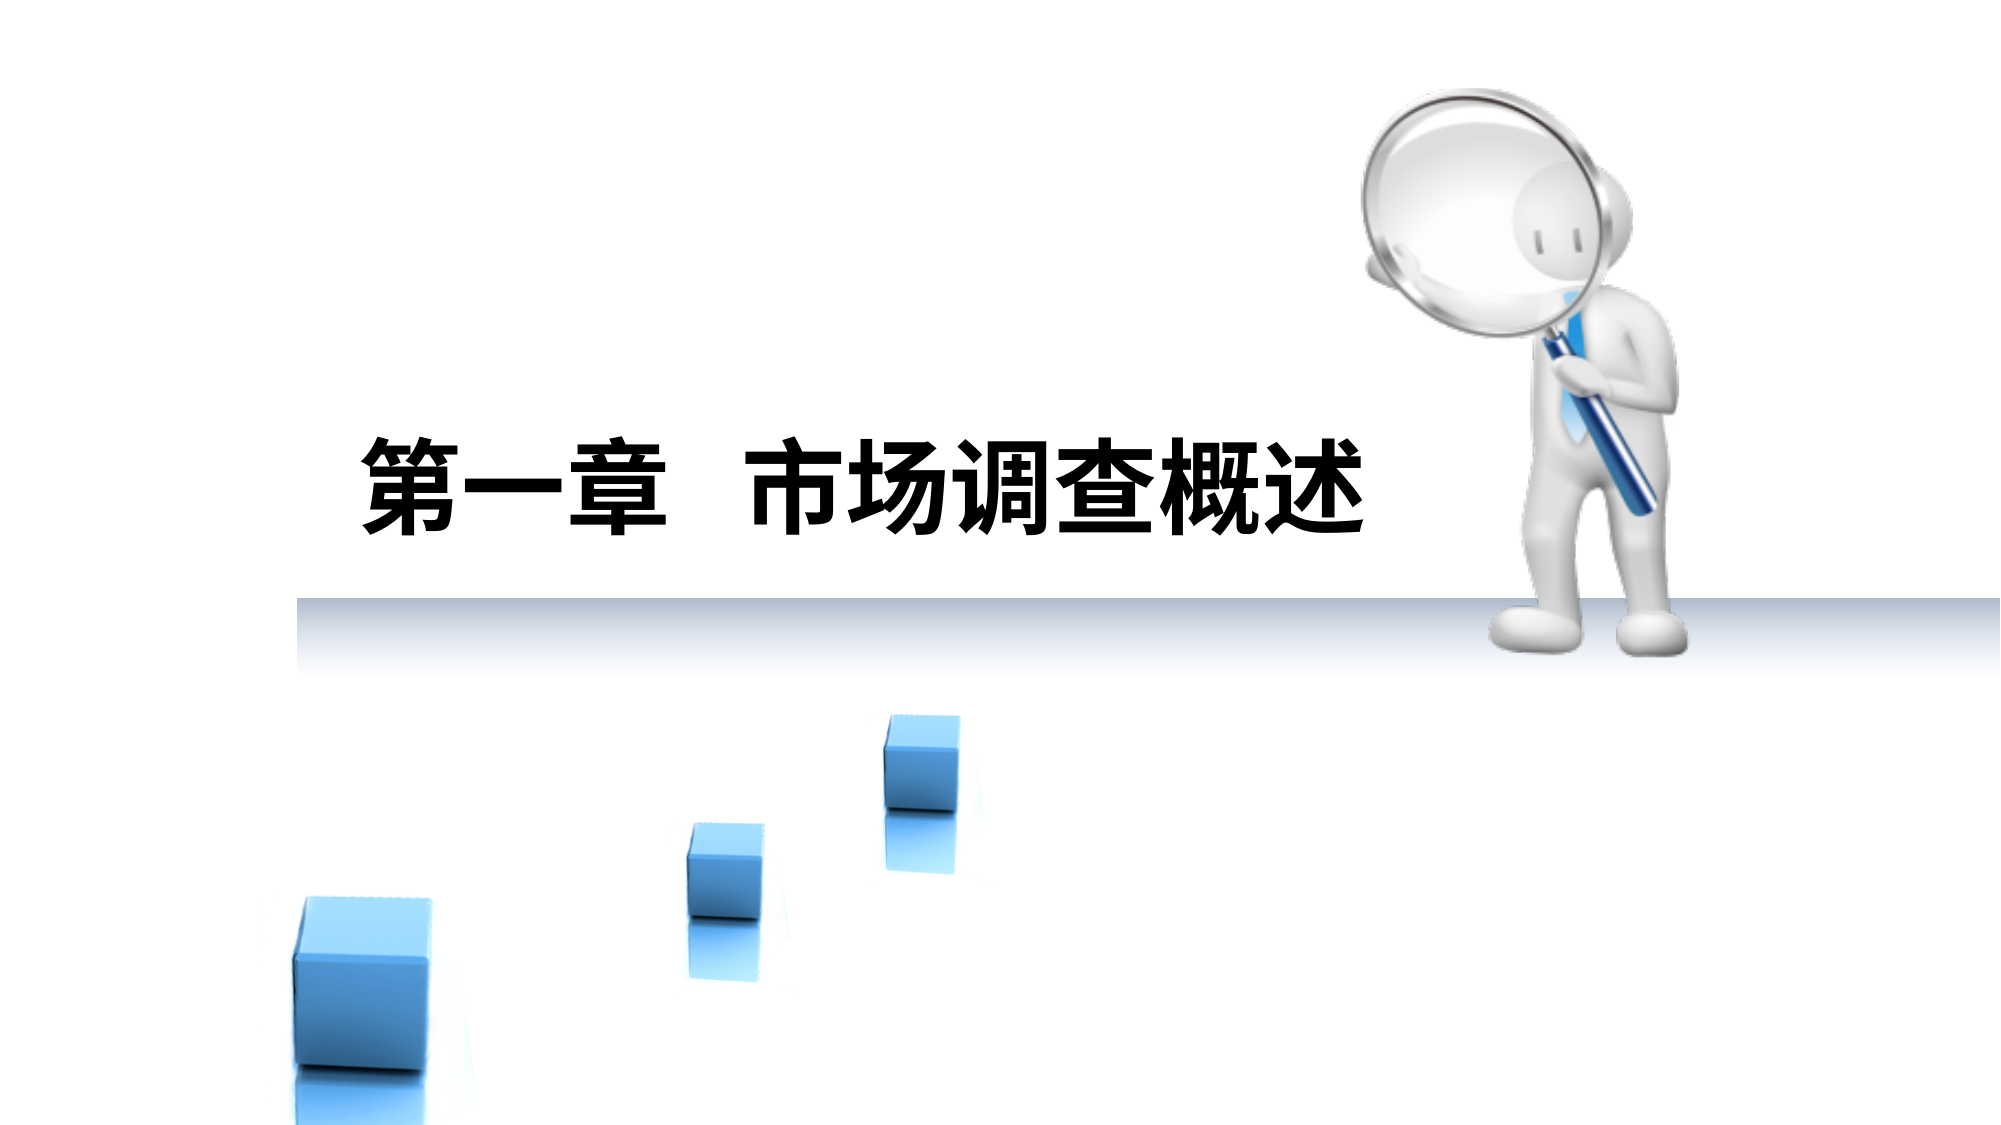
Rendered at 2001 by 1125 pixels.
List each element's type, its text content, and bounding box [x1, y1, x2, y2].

picture [181, 1003, 557, 1125]
title 第一章 市场调查概述 [0, 132, 1725, 1003]
picture [1210, 88, 1732, 664]
